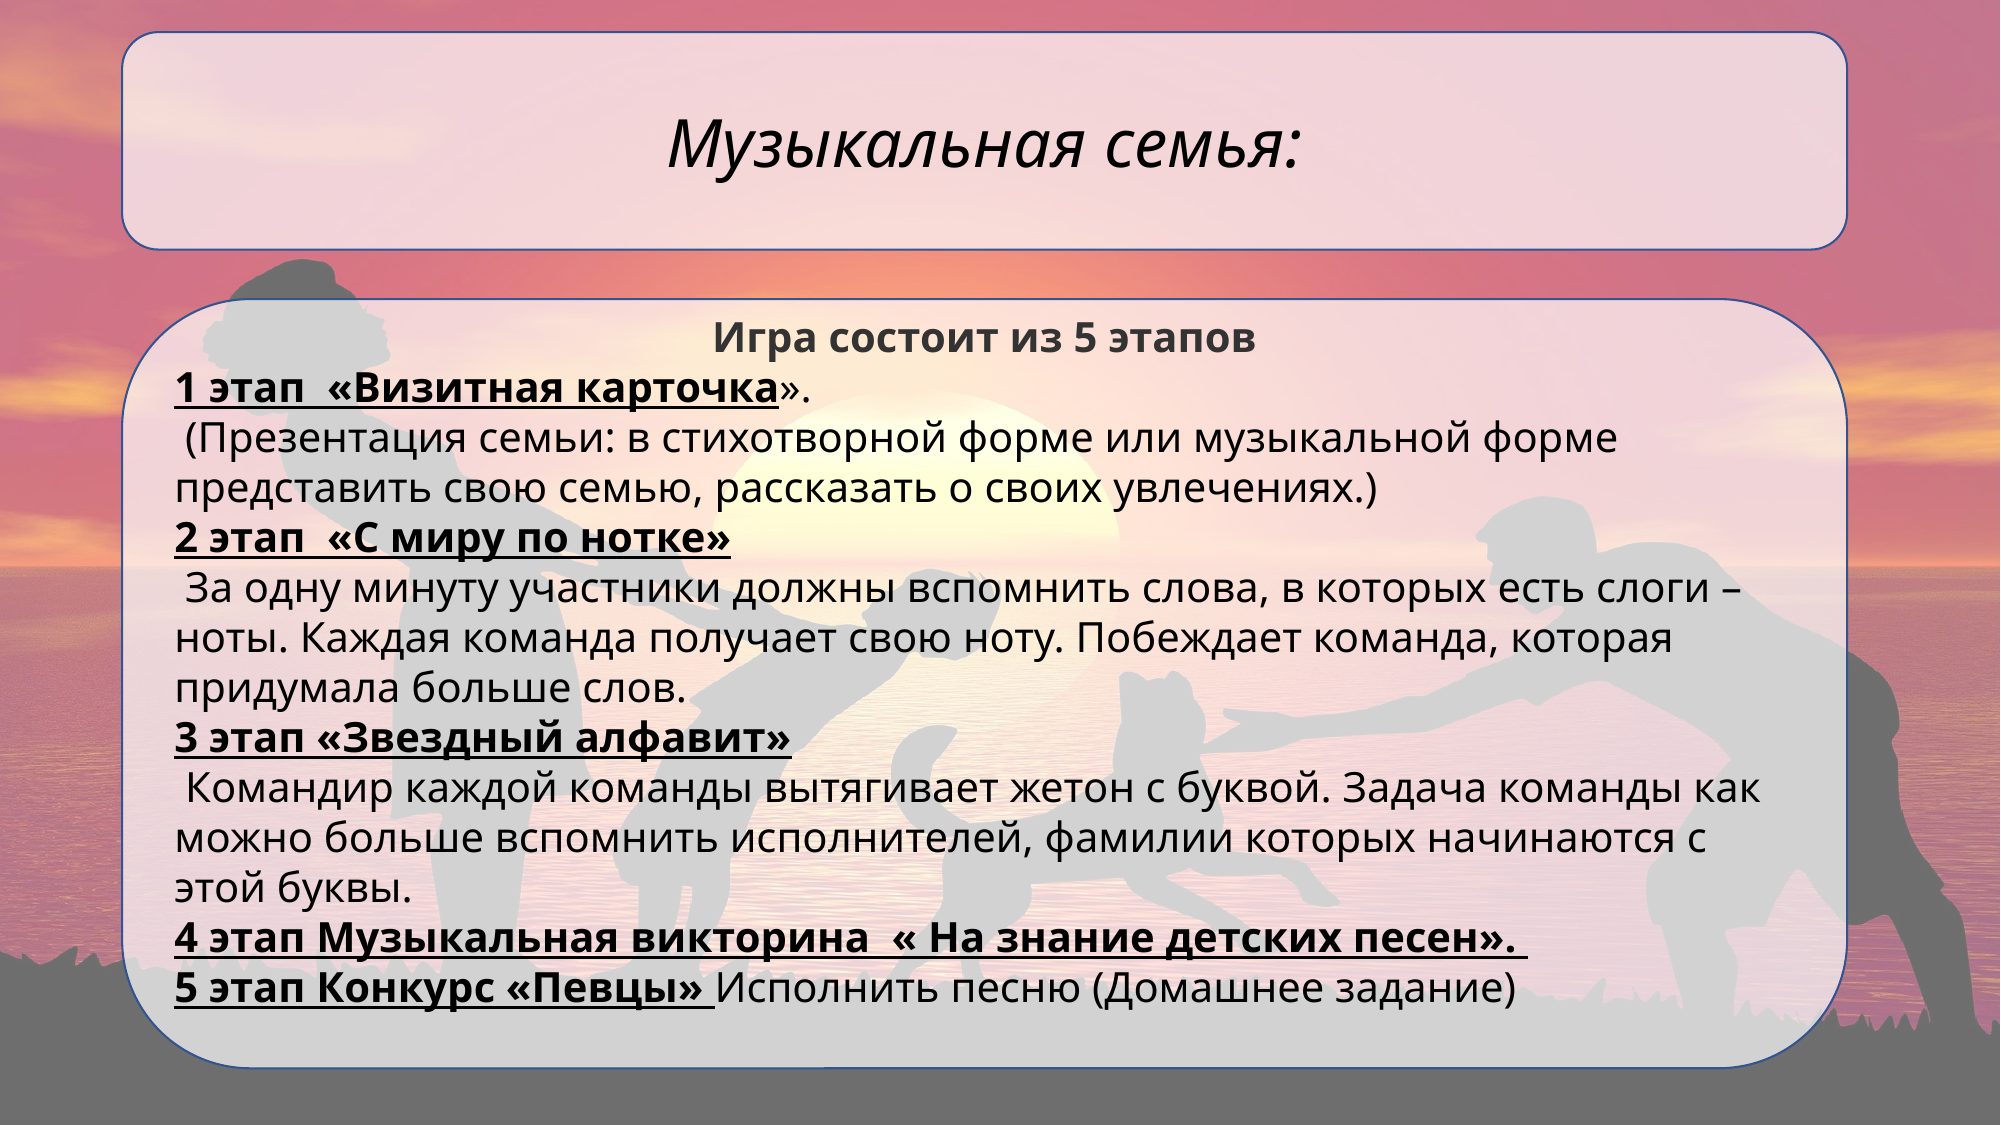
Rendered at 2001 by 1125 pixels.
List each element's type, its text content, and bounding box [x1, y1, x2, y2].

text_box Музыкальная семья: [121, 31, 1849, 251]
text_box Игра состоит из 5 этапов 1 этап «Визитная карточка». (Презентация семьи: в стихотворной форме или музыкальной форме представить свою семью, рассказать о своих увлечениях.) 2 этап «С миру по нотке» За одну минуту участники должны вспомнить слова, в которых есть слоги – ноты. Каждая команда получает свою ноту. Побеждает команда, которая придумала больше слов. 3 этап «Звездный алфавит» Командир каждой команды вытягивает жетон с буквой. Задача команды как можно больше вспомнить исполнителей, фамилии которых начинаются с этой буквы. 4 этап Музыкальная викторина « На знание детских песен». 5 этап Конкурс «Певцы» Исполнить песню (Домашнее задание) [121, 298, 1849, 1070]
